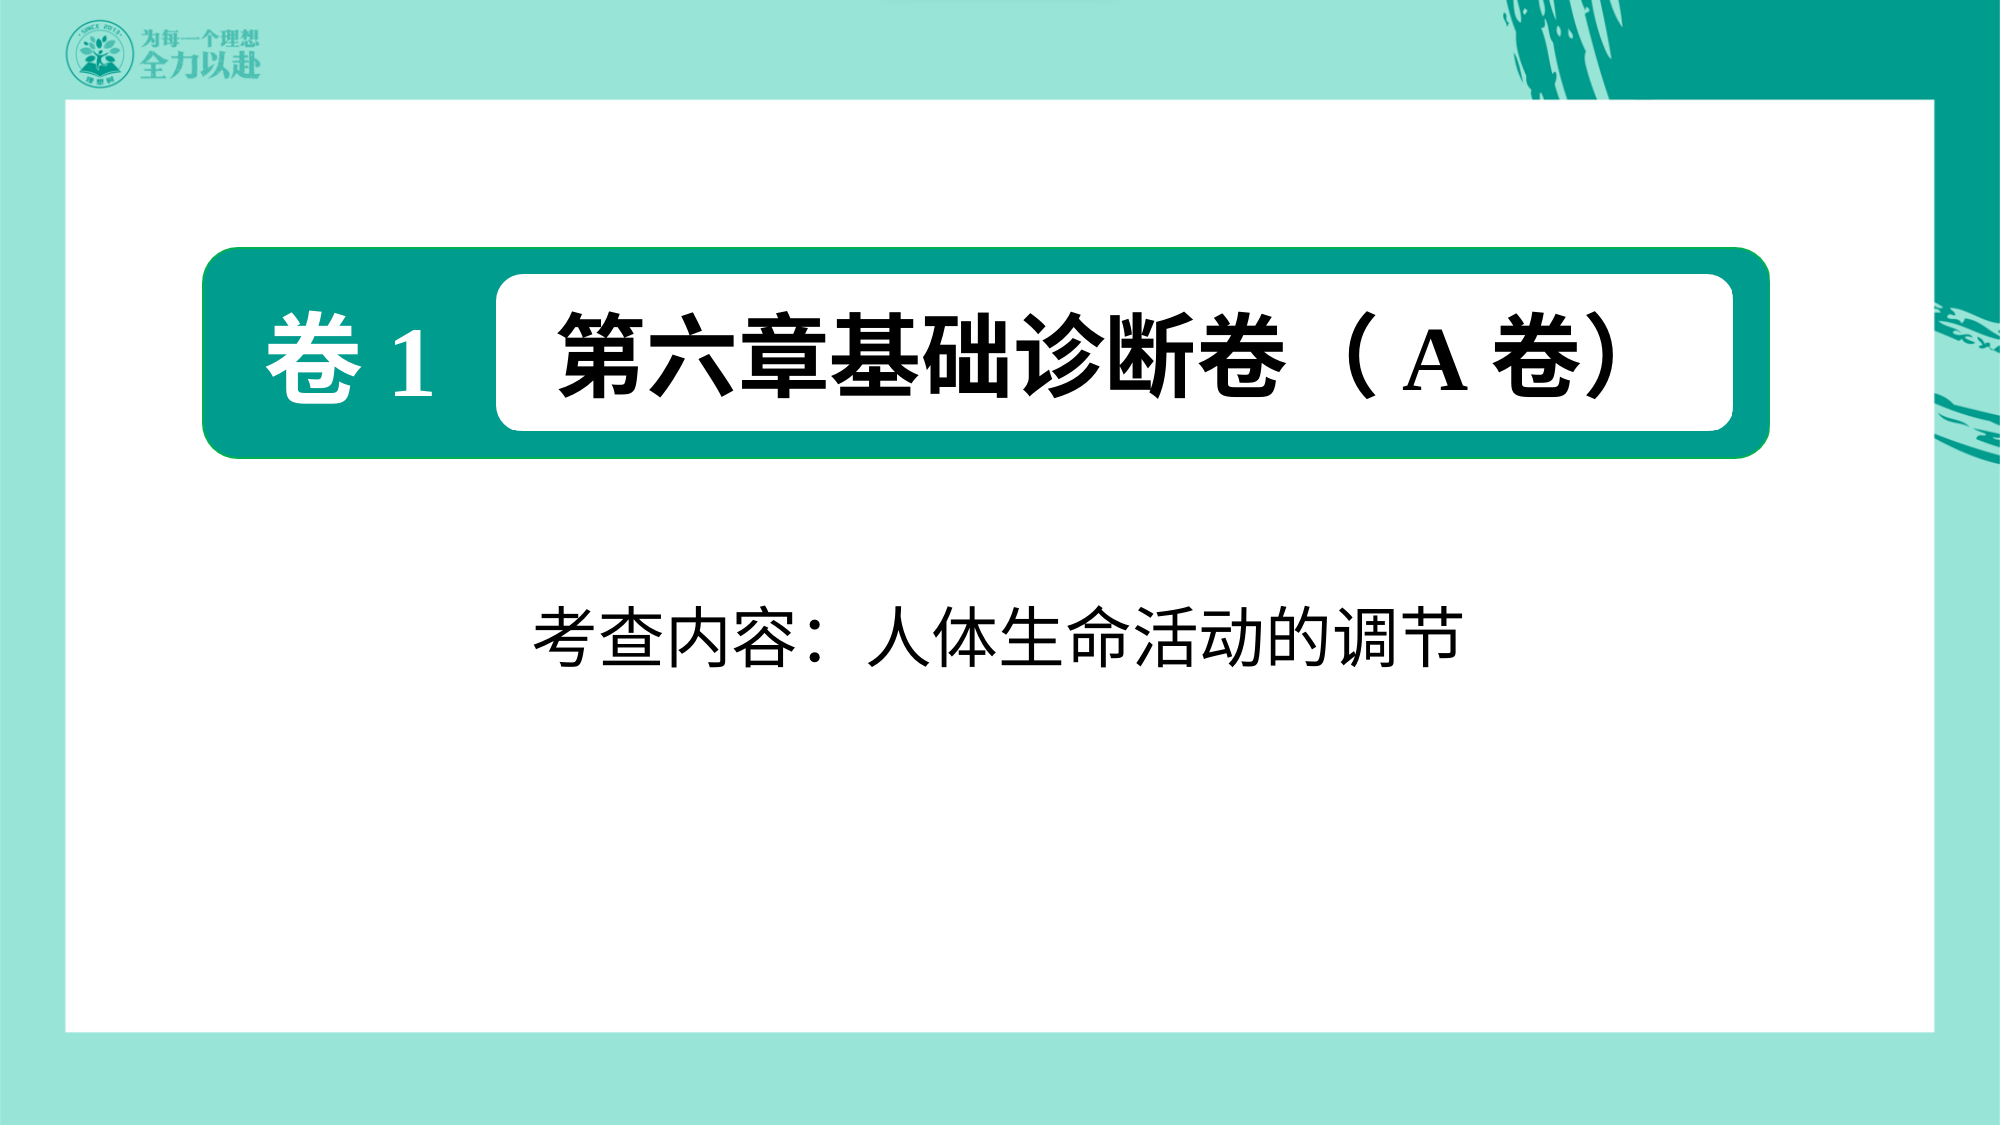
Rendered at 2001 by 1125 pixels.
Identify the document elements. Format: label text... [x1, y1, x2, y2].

text_box 卷1 [202, 253, 498, 455]
picture [0, 0, 2000, 1125]
text_box 考查内容：人体生命活动的调节 [61, 536, 1937, 732]
text_box 第六章基础诊断卷（A卷） [496, 274, 1733, 431]
